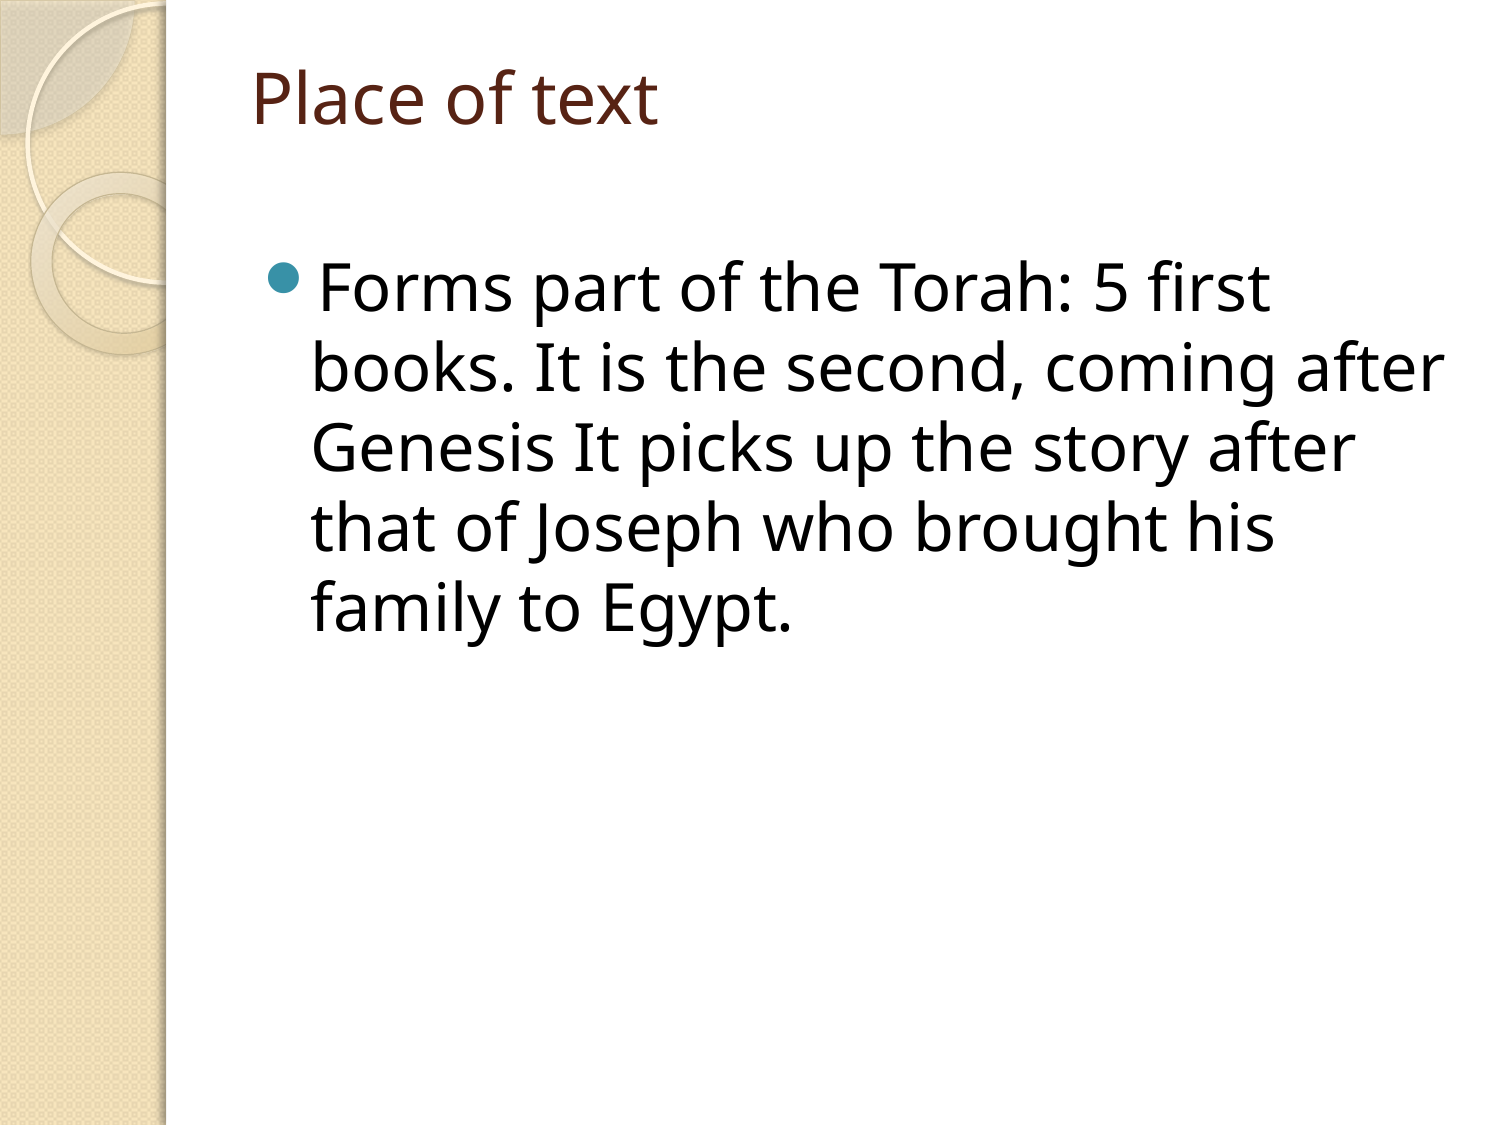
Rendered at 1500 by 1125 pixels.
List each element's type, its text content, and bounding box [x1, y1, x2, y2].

title Place of text [235, 45, 1466, 233]
list Forms part of the Torah: 5 first books. It is the second, coming after Genesis It picks up the story after that of Joseph who brought his family to Egypt. [235, 237, 1466, 1025]
